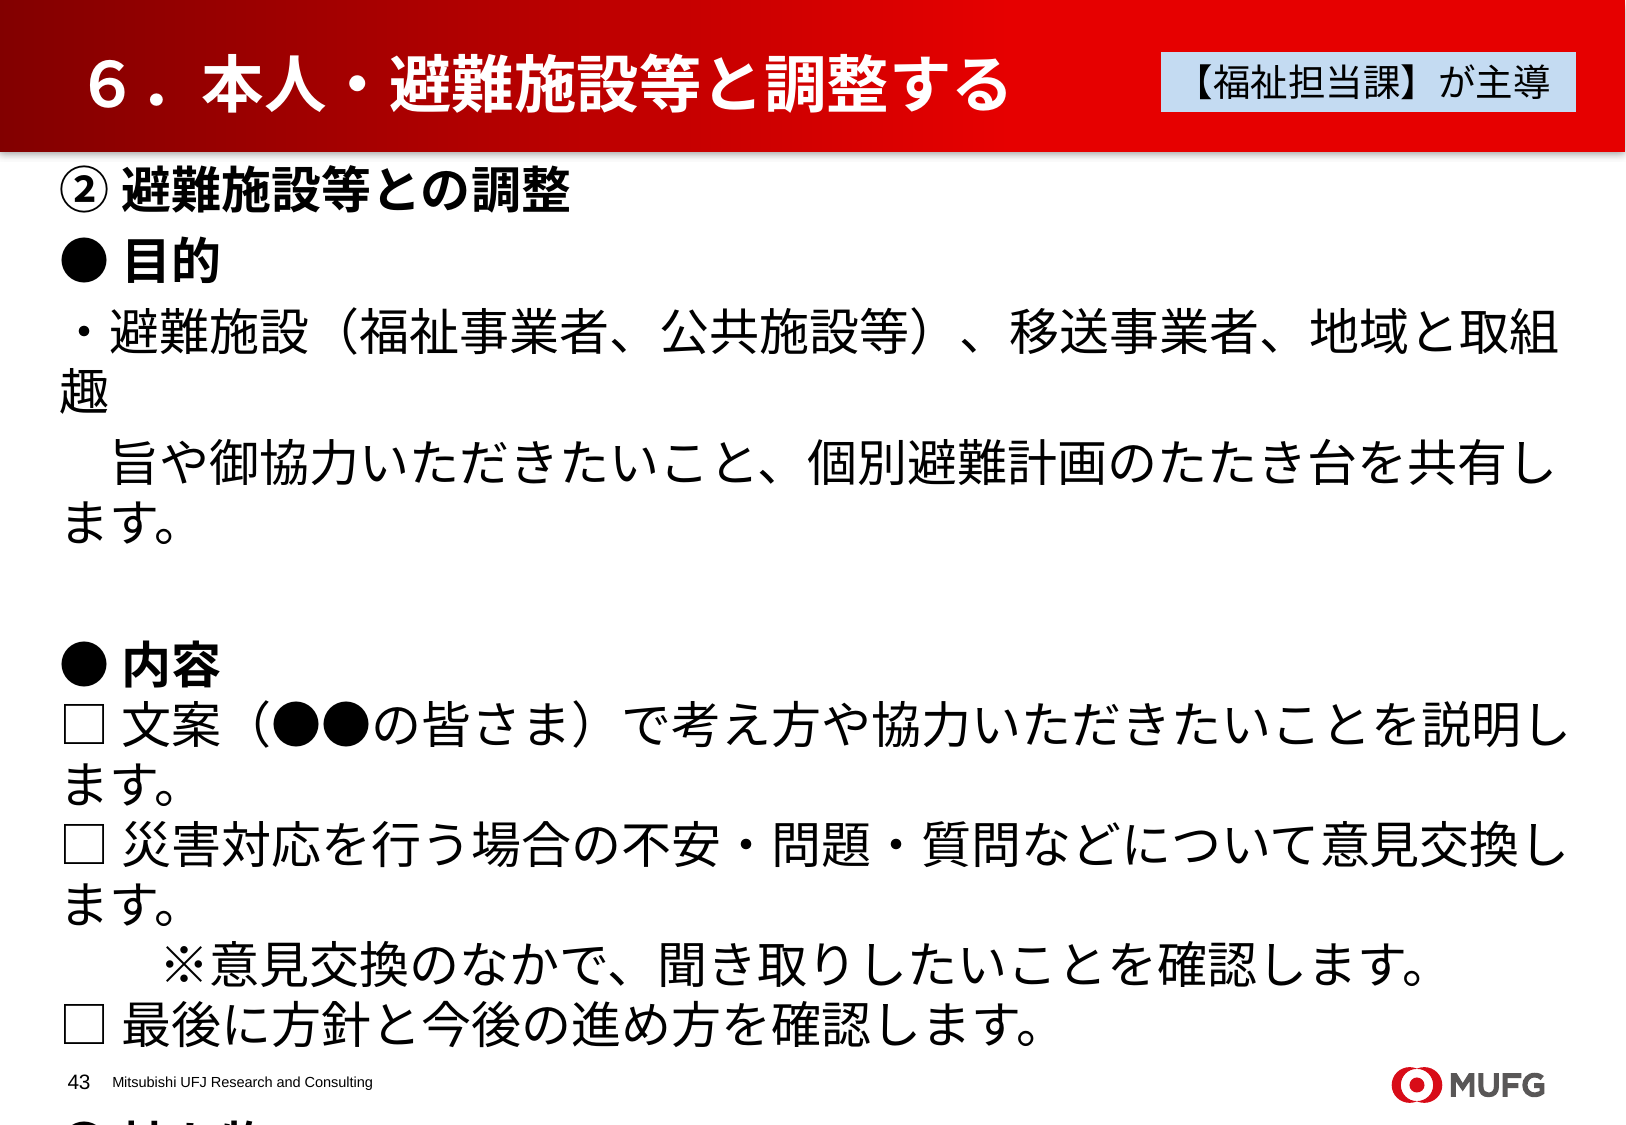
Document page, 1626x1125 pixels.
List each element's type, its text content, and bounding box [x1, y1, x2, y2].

text_box 【福祉担当課】が主導 [1161, 52, 1576, 112]
title ６．本人・避難施設等と調整する [67, 42, 1557, 120]
text_box ②避難施設等との調整 ●目的 ・避難施設（福祉事業者、公共施設等）、移送事業者、地域と取組趣 旨や御協力いただきたいこと、個別避難計画のたたき台を共有します。 ●内容 □文案（●●の皆さま）で考え方や協力いただきたいことを説明します。 □災害対応を行う場合の不安・問題・質問などについて意見交換します。 ※意見交換のなかで、聞き取りしたいことを確認します。 □最後に方針と今後の進め方を確認します。 ●持ち物 □●●の皆さま □ハザードマップ □聞き取りシート [50, 149, 1608, 1048]
